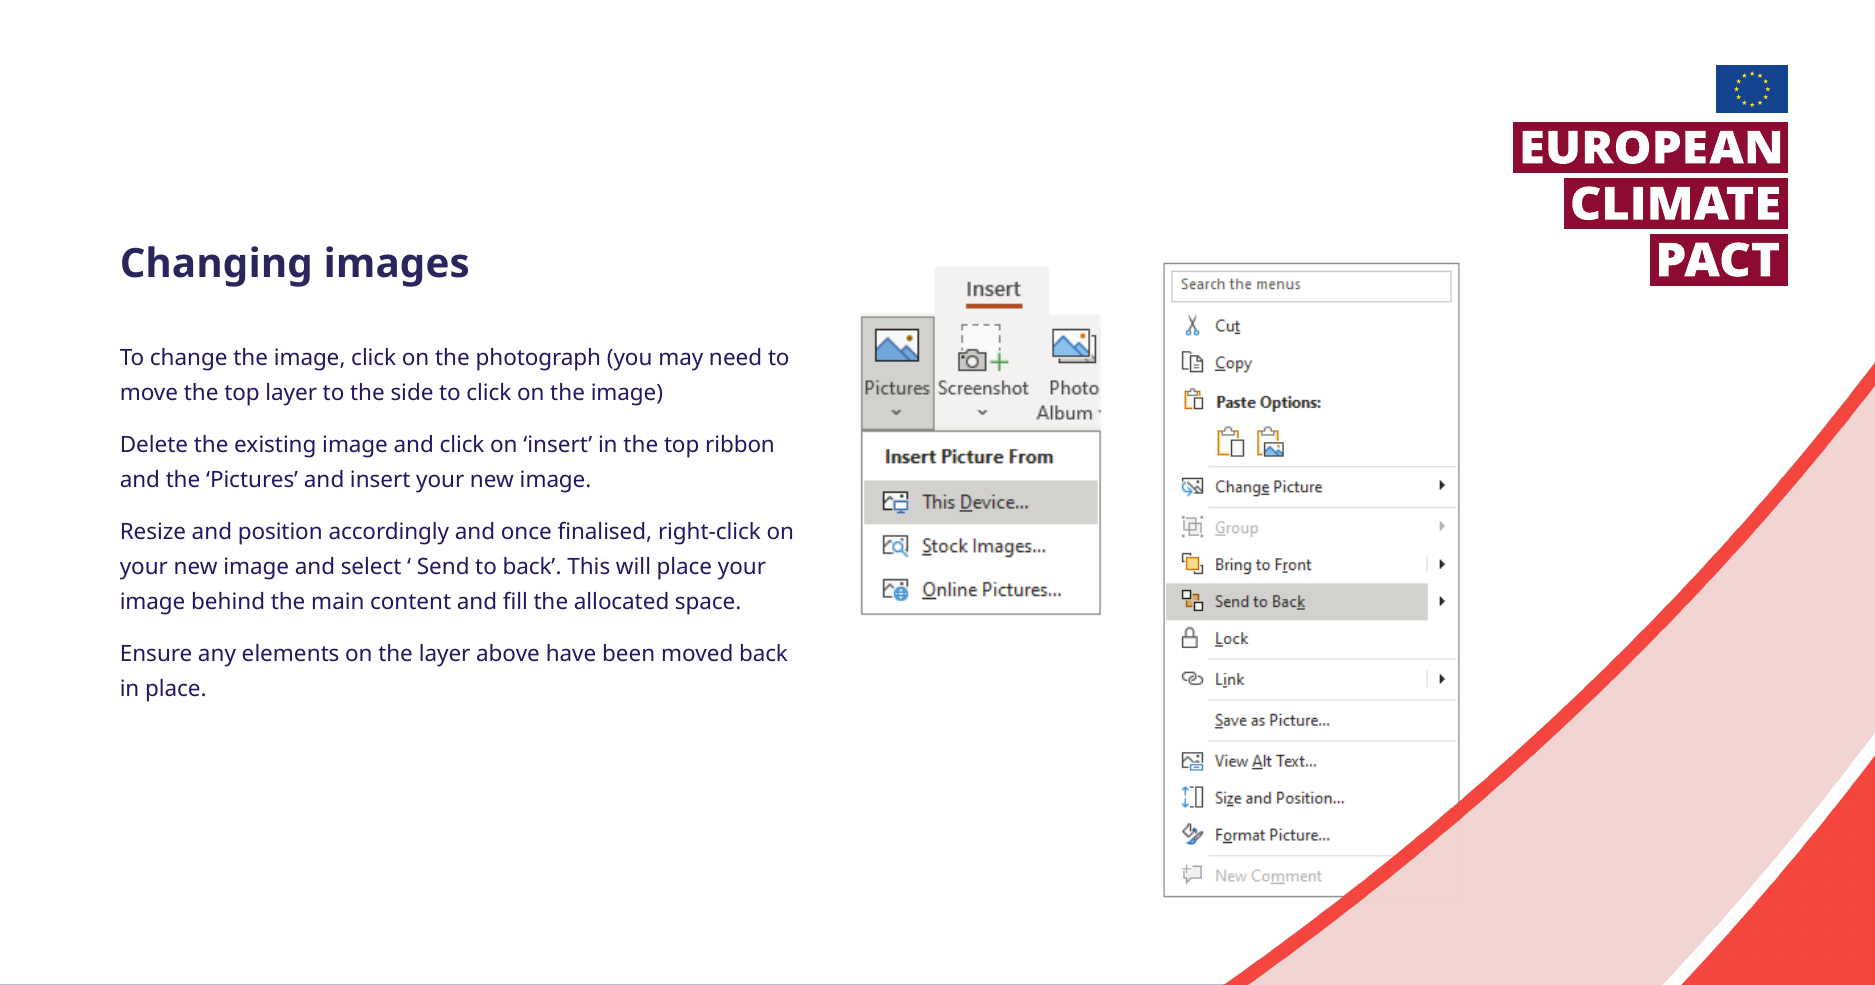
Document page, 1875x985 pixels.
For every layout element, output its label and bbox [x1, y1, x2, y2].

picture [855, 259, 1875, 985]
